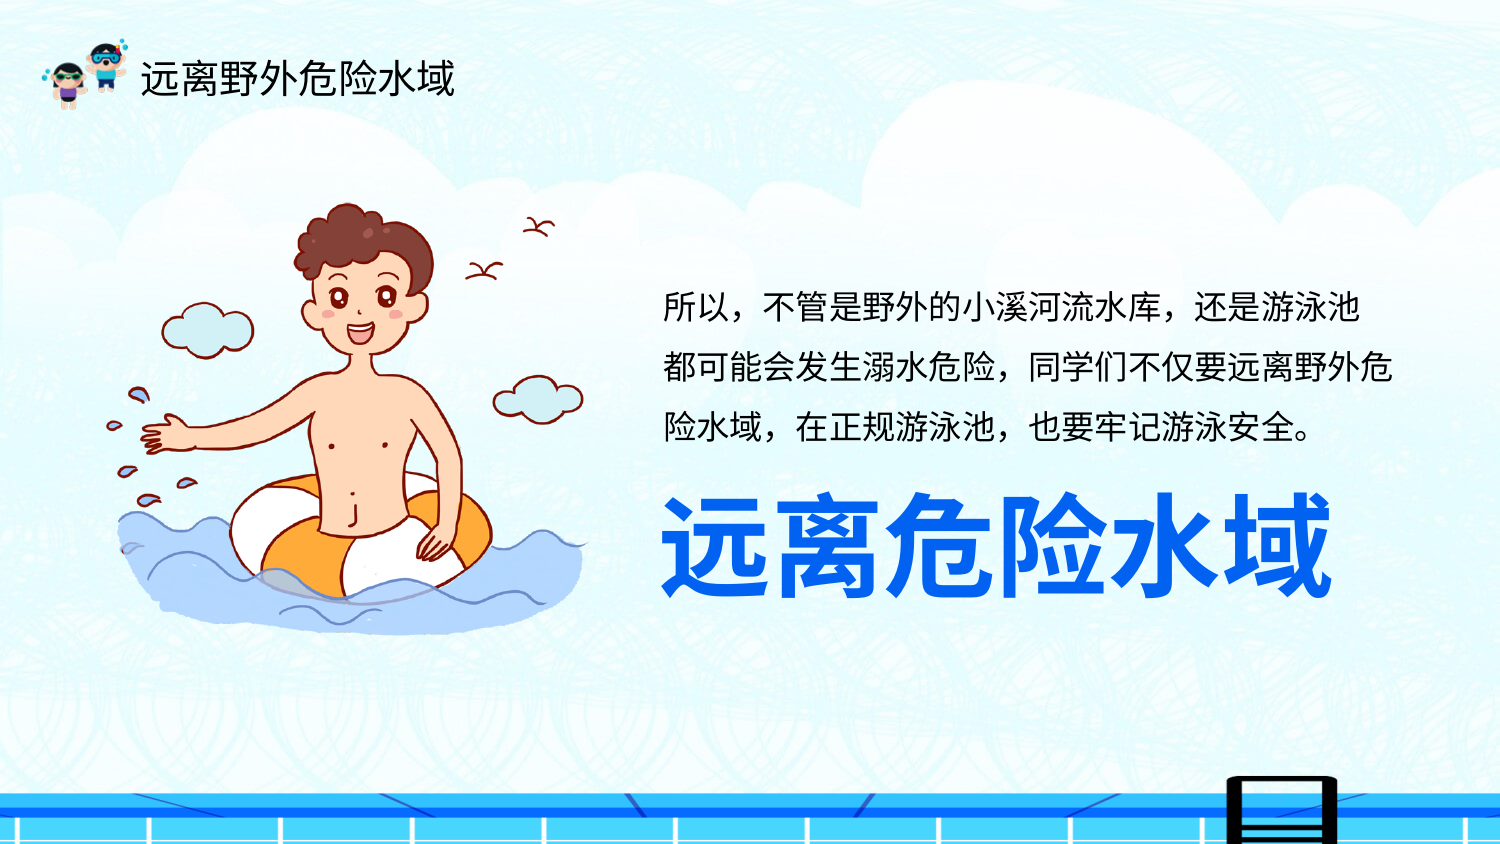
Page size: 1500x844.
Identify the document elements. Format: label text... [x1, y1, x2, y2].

text_box 远离危险水域 [618, 468, 1393, 535]
text_box 所以，不管是野外的小溪河流水库，还是游泳池 都可能会发生溺水危险，同学们不仅要远离野外危险水域，在正规游泳池，也要牢记游泳安全。 [648, 258, 1438, 454]
picture [0, 0, 1500, 844]
